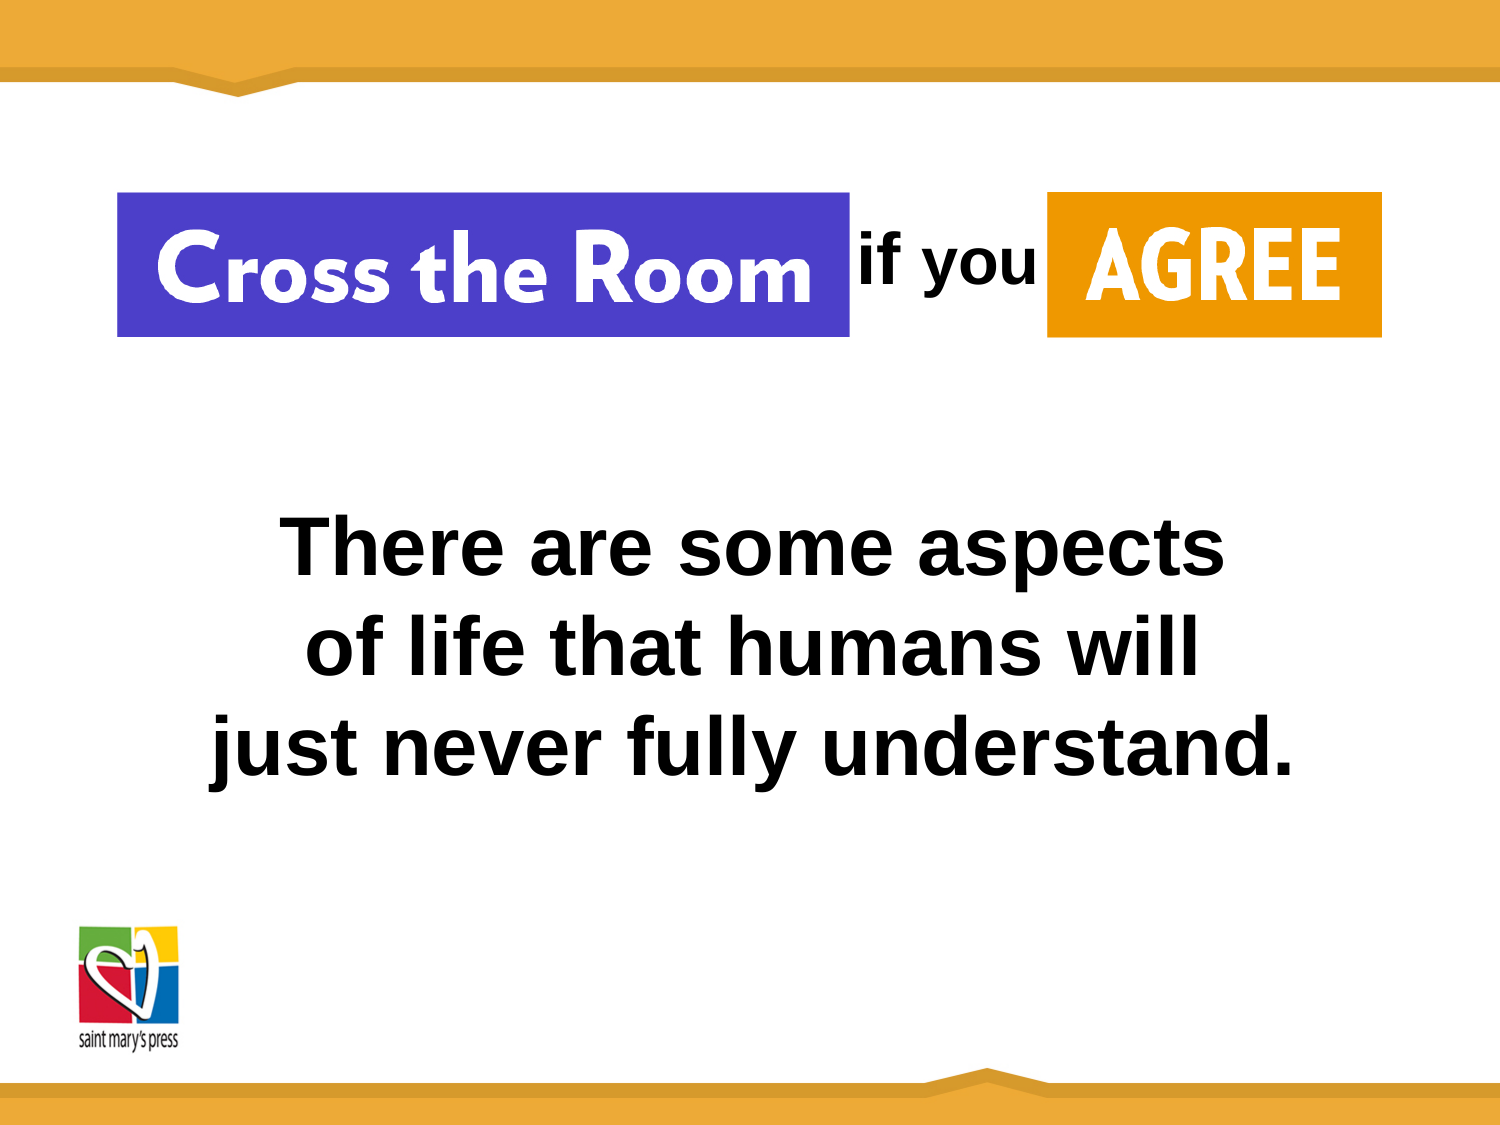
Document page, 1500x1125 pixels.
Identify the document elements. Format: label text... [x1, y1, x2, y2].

title CROSS THE ROOM if you AGREE: [865, 248, 1039, 349]
picture [0, 0, 1500, 1125]
text_box There are some aspects of life that humans will just never fully understand. [99, 425, 1408, 860]
